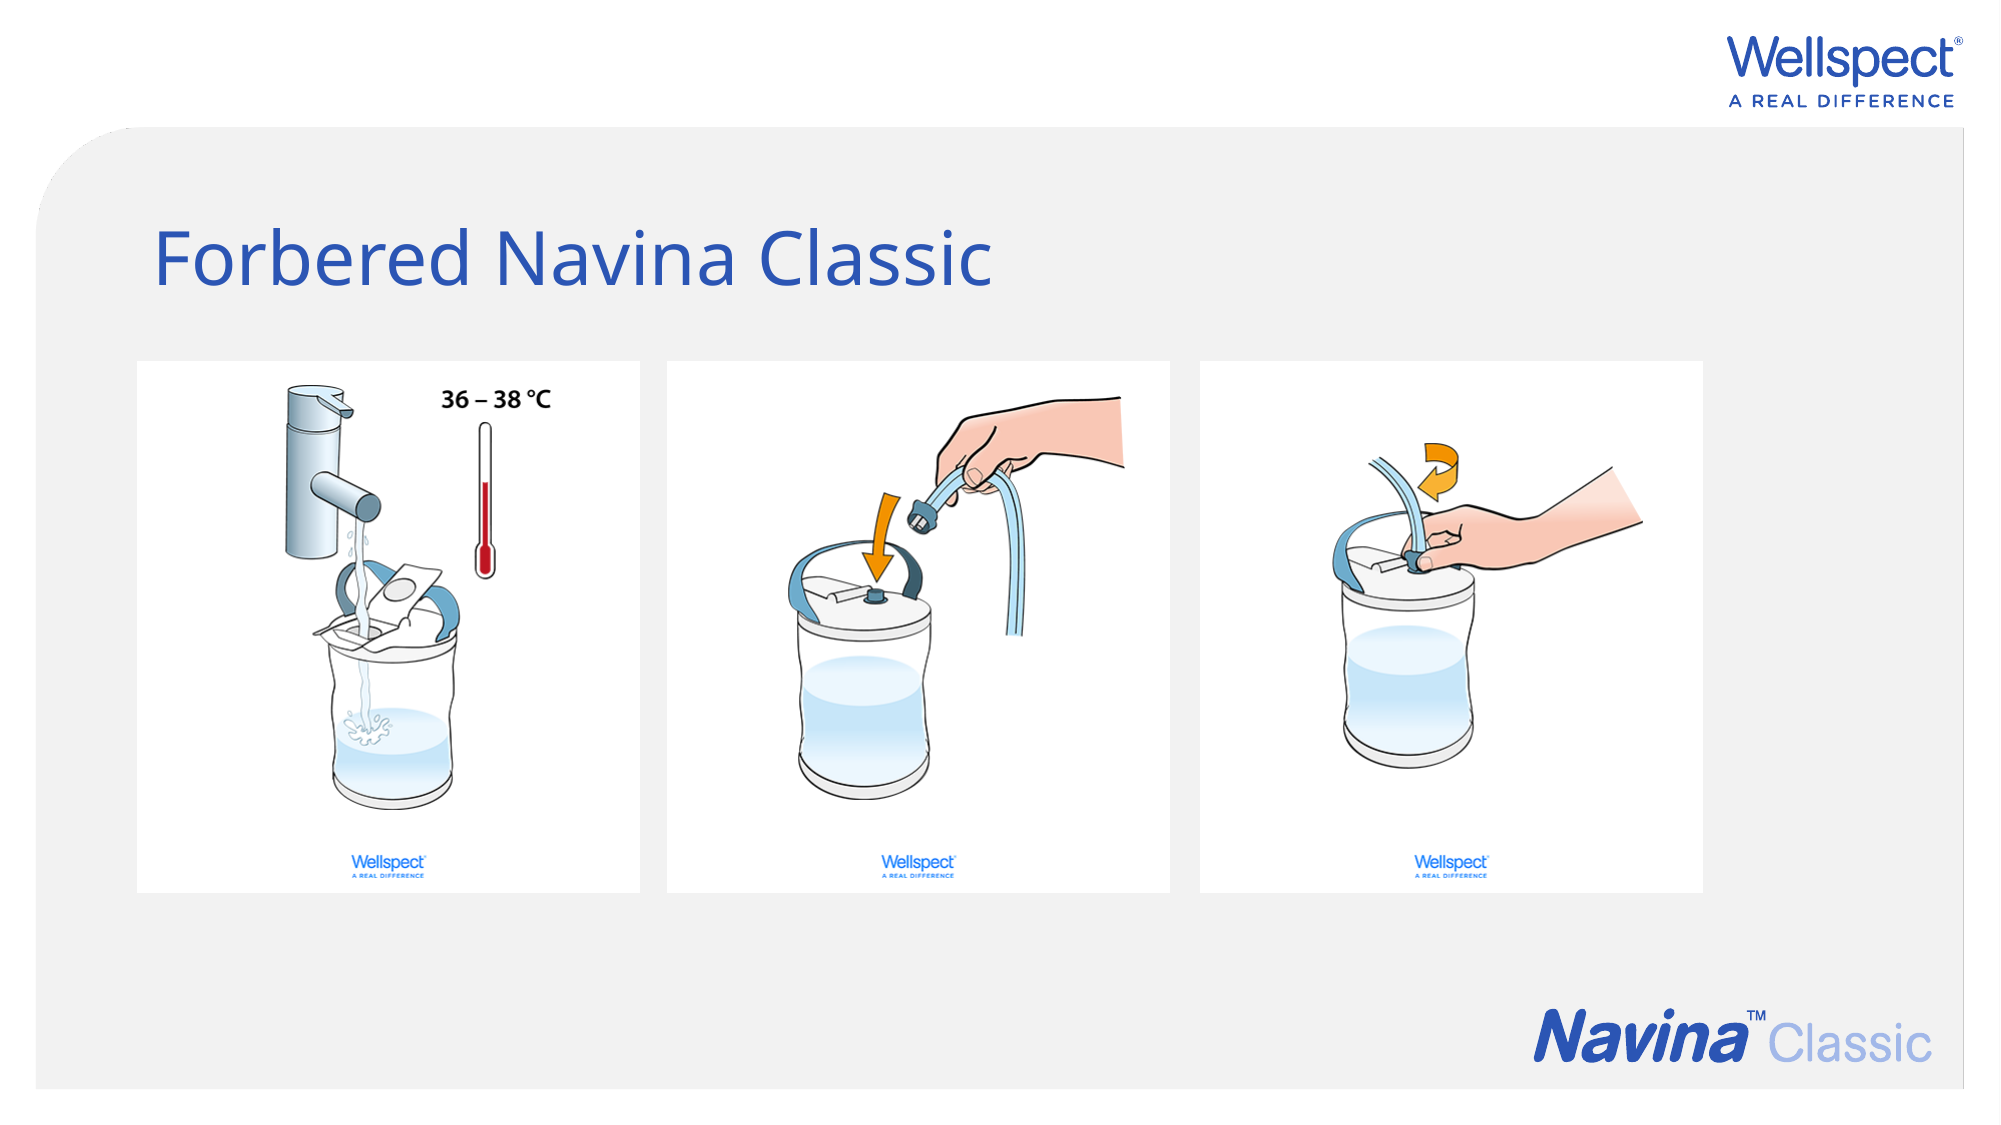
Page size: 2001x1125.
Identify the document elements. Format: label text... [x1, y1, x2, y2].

title Forbered Navina Classic [137, 160, 1863, 362]
picture [0, 0, 2000, 1125]
